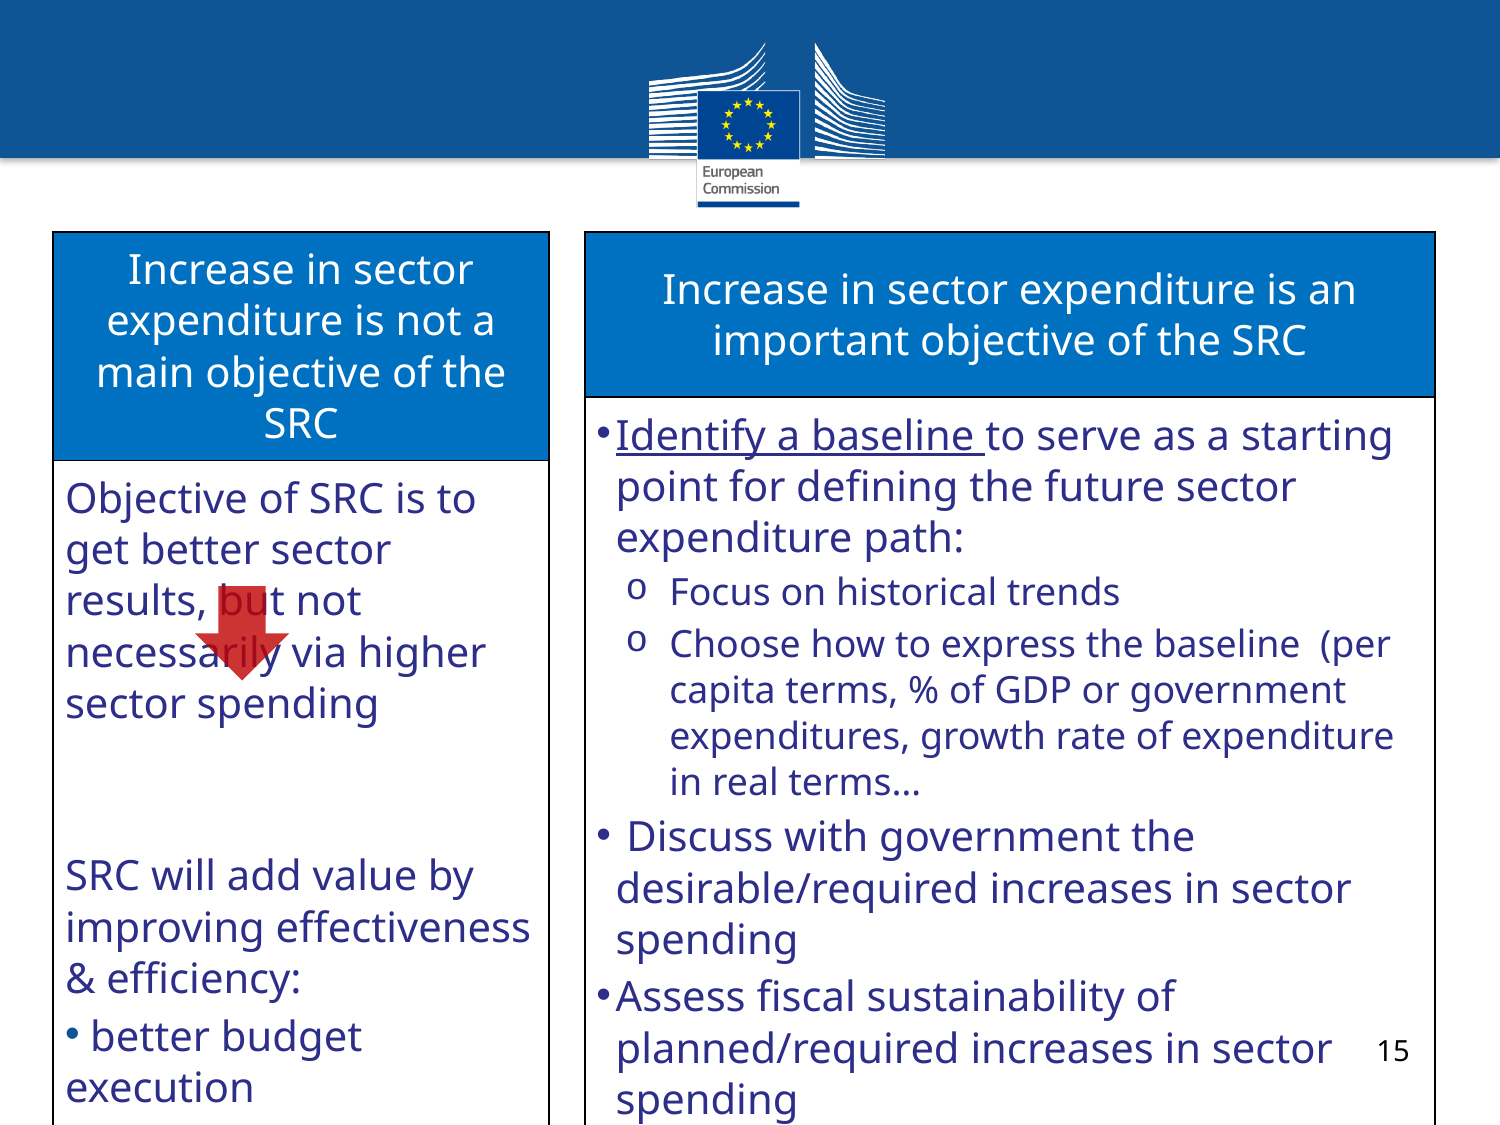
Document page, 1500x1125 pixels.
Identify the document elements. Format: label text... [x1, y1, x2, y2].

table_header Increase in sector expenditure is not a main objective of the SRC [54, 233, 548, 460]
table_cell Identify a baseline to serve as a starting point for defining the future sector expenditure path: Focus on historical trends Choose how to express the baseline (per capita terms, % of GDP or government expenditures, growth rate of expenditure in real terms… Discuss with government the desirable/required increases in sector spending Assess fiscal sustainability of planned/required increases in sector spending Where appropriate and/or necessary, formulate disbursement conditions as regards expenditure increases and/or predictability of budget execution. [586, 398, 1434, 1125]
table_cell Objective of SRC is to get better sector results, but not necessarily via higher sector spending SRC will add value by improving effectiveness & efficiency: better budget execution budget reallocation accelerating reforms capacity building [54, 461, 548, 1125]
table_header Increase in sector expenditure is an important objective of the SRC [586, 233, 1434, 396]
slide_number 15 [1074, 1024, 1426, 1103]
picture [649, 42, 885, 208]
text_box [194, 586, 290, 681]
